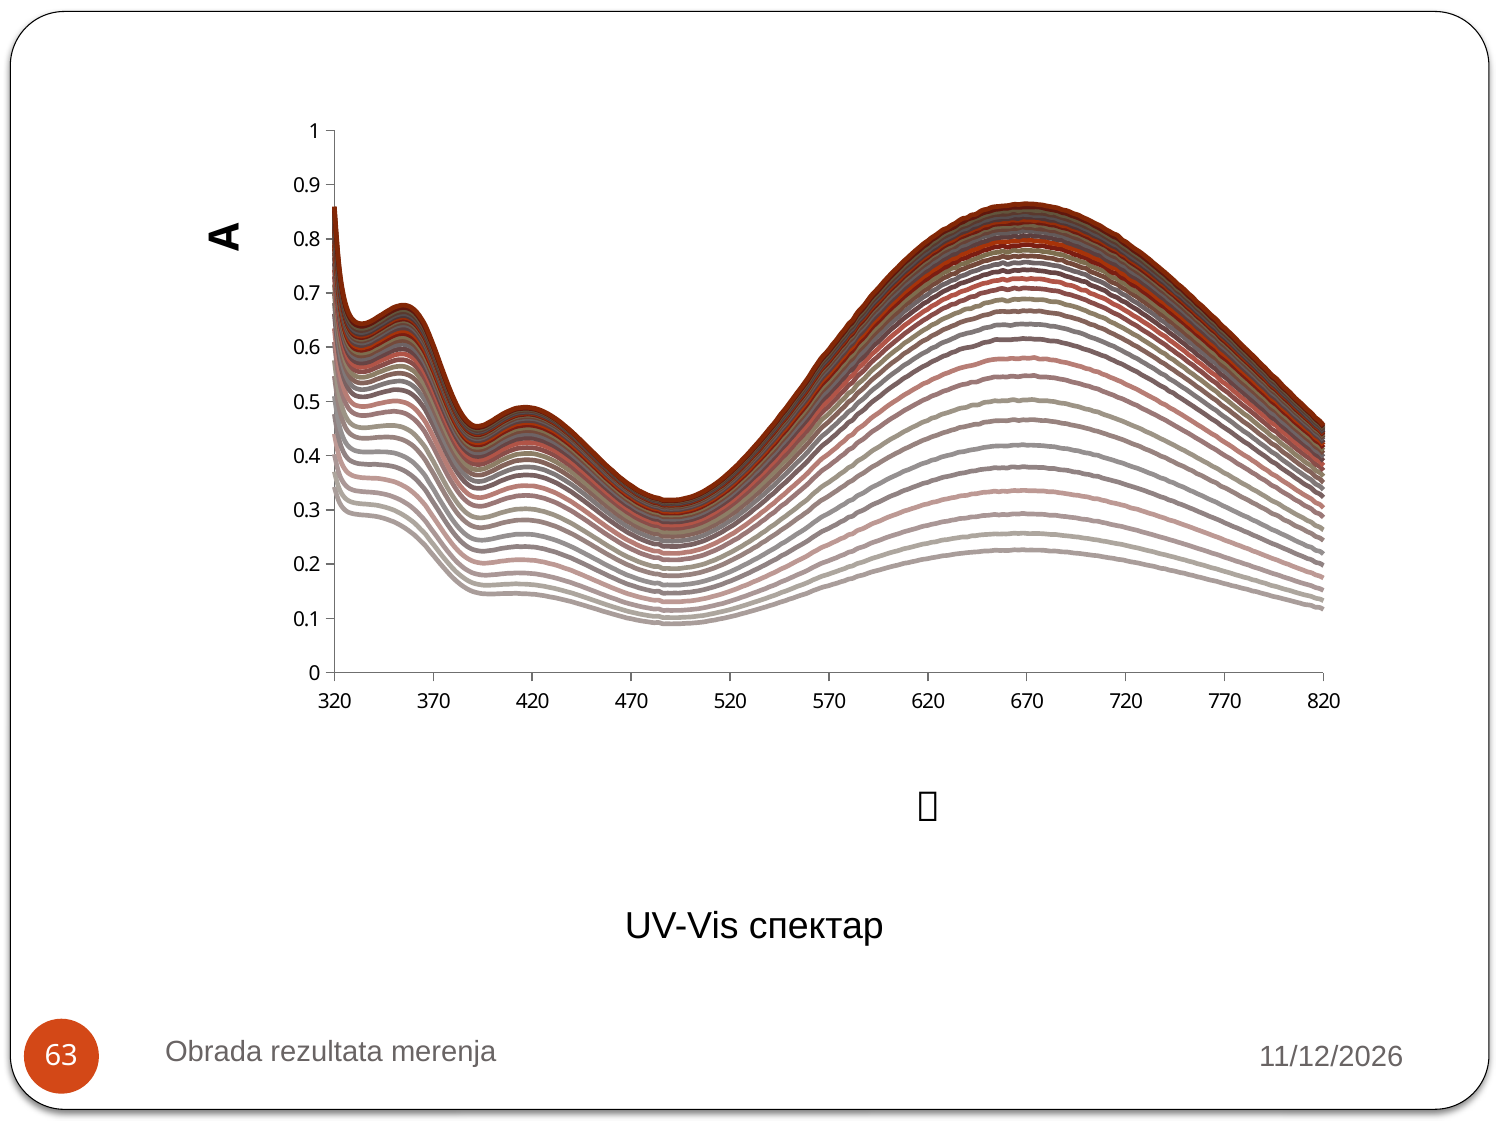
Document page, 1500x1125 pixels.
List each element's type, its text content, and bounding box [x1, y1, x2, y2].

chart [159, 101, 1365, 847]
text_box UV-Vis спектар [609, 893, 899, 953]
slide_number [1012, 1015, 1419, 1094]
slide_number 63 [23, 1018, 99, 1094]
footer Obrada rezultata merenja [150, 1012, 800, 1088]
